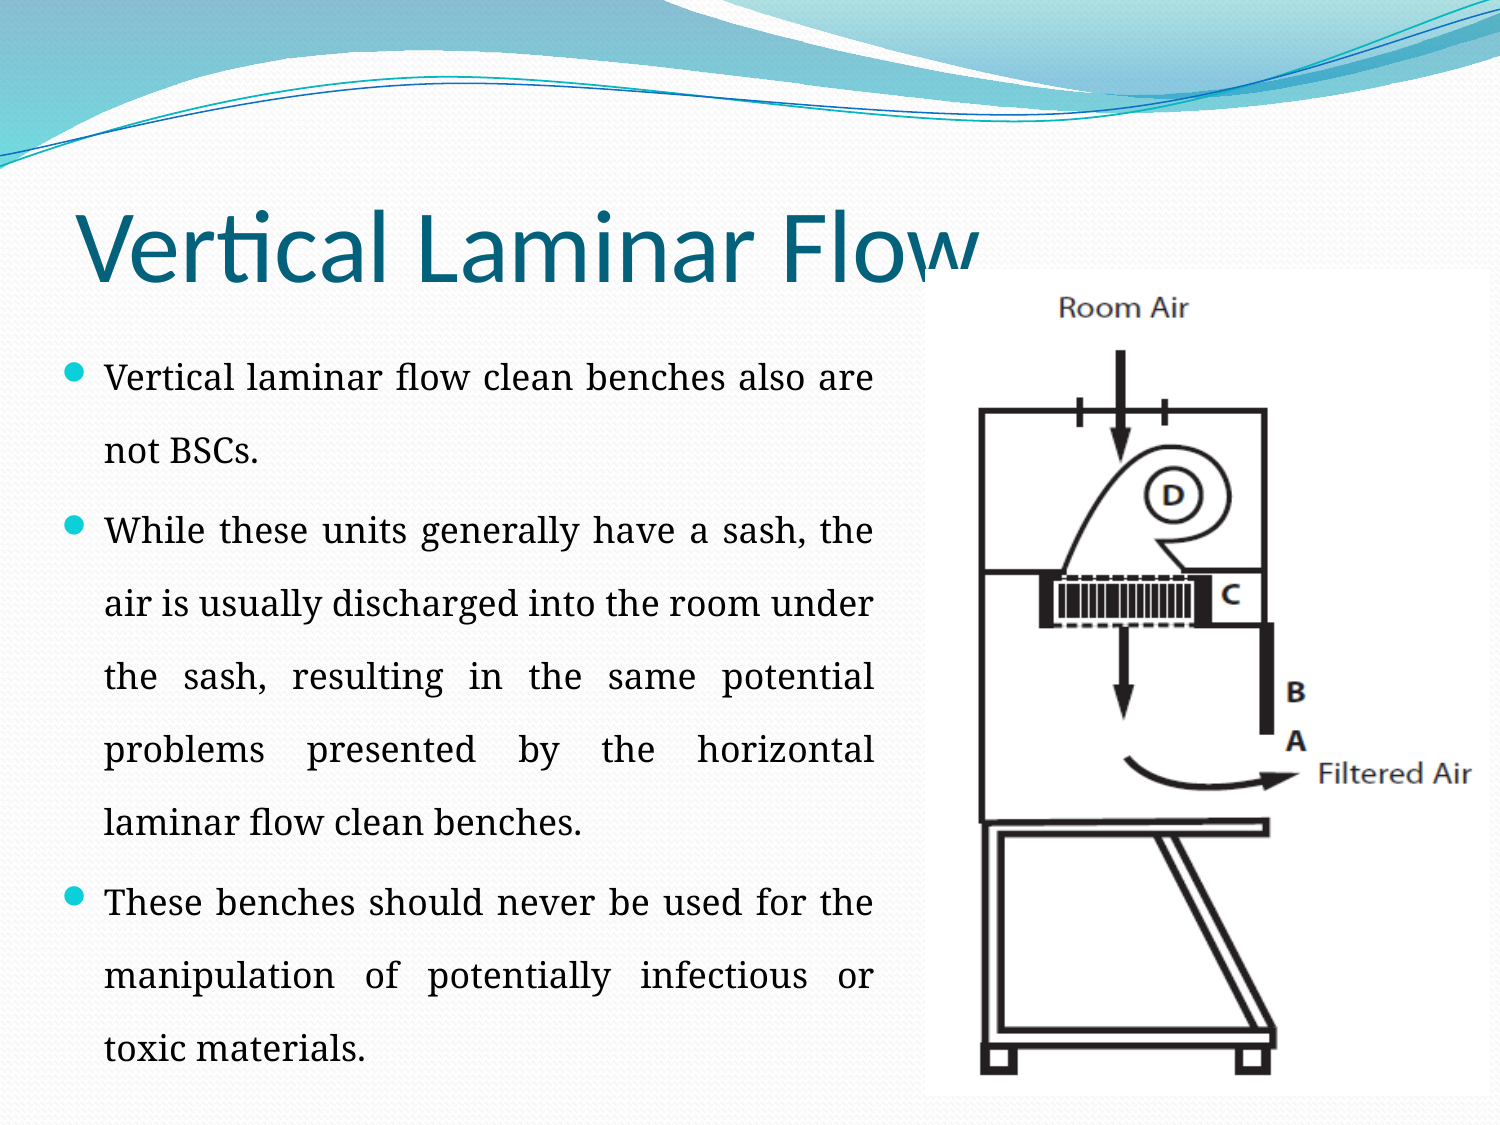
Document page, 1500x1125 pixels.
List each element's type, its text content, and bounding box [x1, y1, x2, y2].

picture [925, 269, 1491, 1097]
title Vertical Laminar Flow [75, 115, 1425, 303]
list Vertical laminar flow clean benches also are not BSCs. While these units generally have a sash, the air is usually discharged into the room under the sash, resulting in the same potential problems presented by the horizontal laminar flow clean benches. These benches should never be used for the manipulation of potentially infectious or toxic materials. [46, 317, 891, 1079]
